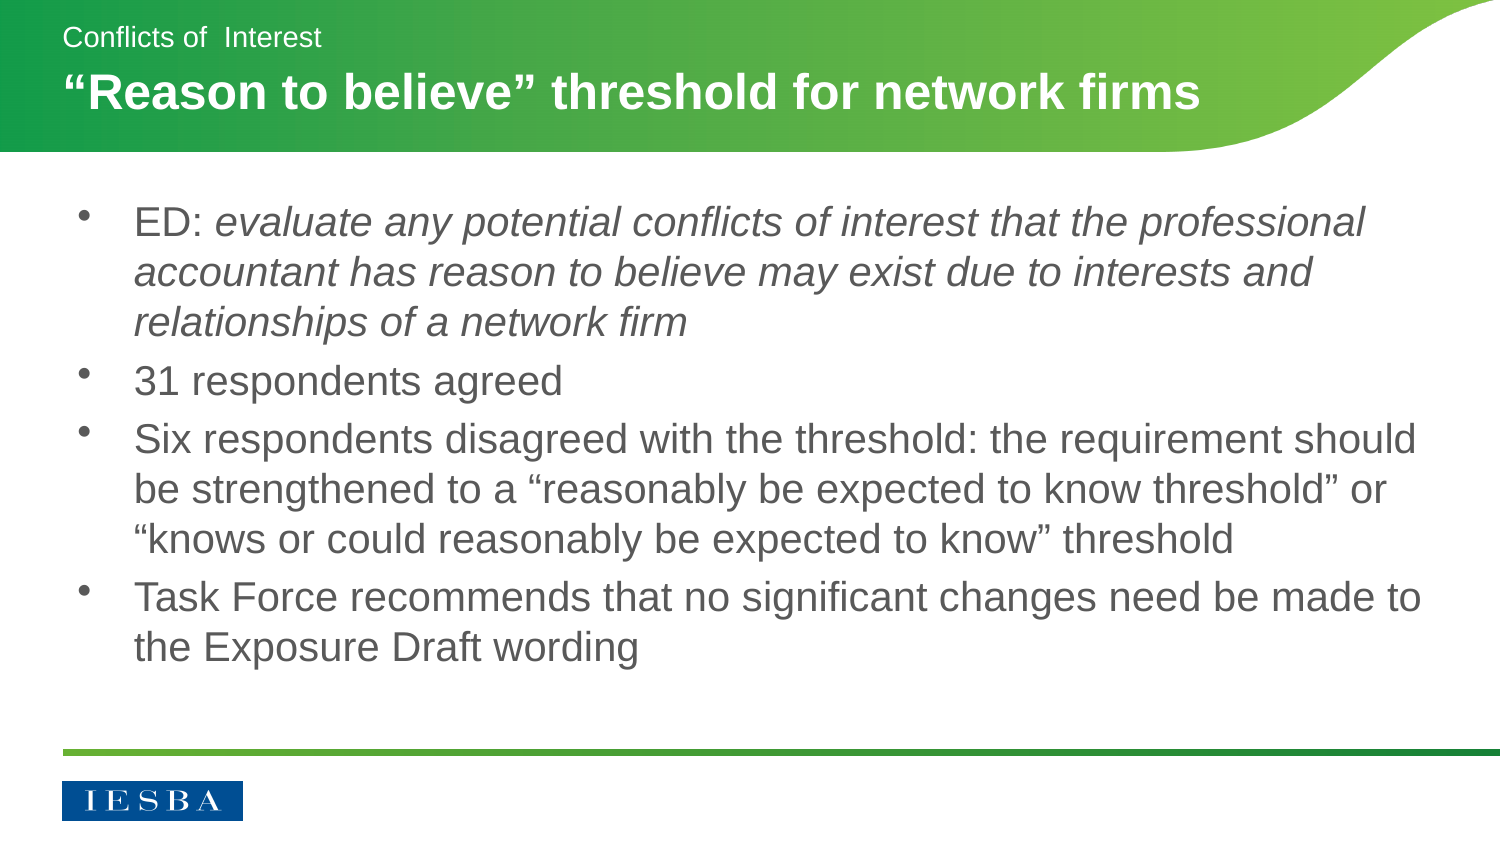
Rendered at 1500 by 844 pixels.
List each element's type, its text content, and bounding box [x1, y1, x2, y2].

title “Reason to believe” threshold for network firms [62, 56, 1300, 122]
subtitle Conflicts of Interest [62, 18, 500, 47]
picture [0, 0, 1497, 152]
picture [62, 781, 243, 821]
list ED: evaluate any potential conflicts of interest that the professional accountant has reason to believe may exist due to interests and relationships of a network firm 31 respondents agreed Six respondents disagreed with the threshold: the requirement should be strengthened to a “reasonably be expected to know threshold” or “knows or could reasonably be expected to know” threshold Task Force recommends that no significant changes need be made to the Exposure Draft wording [62, 187, 1450, 694]
